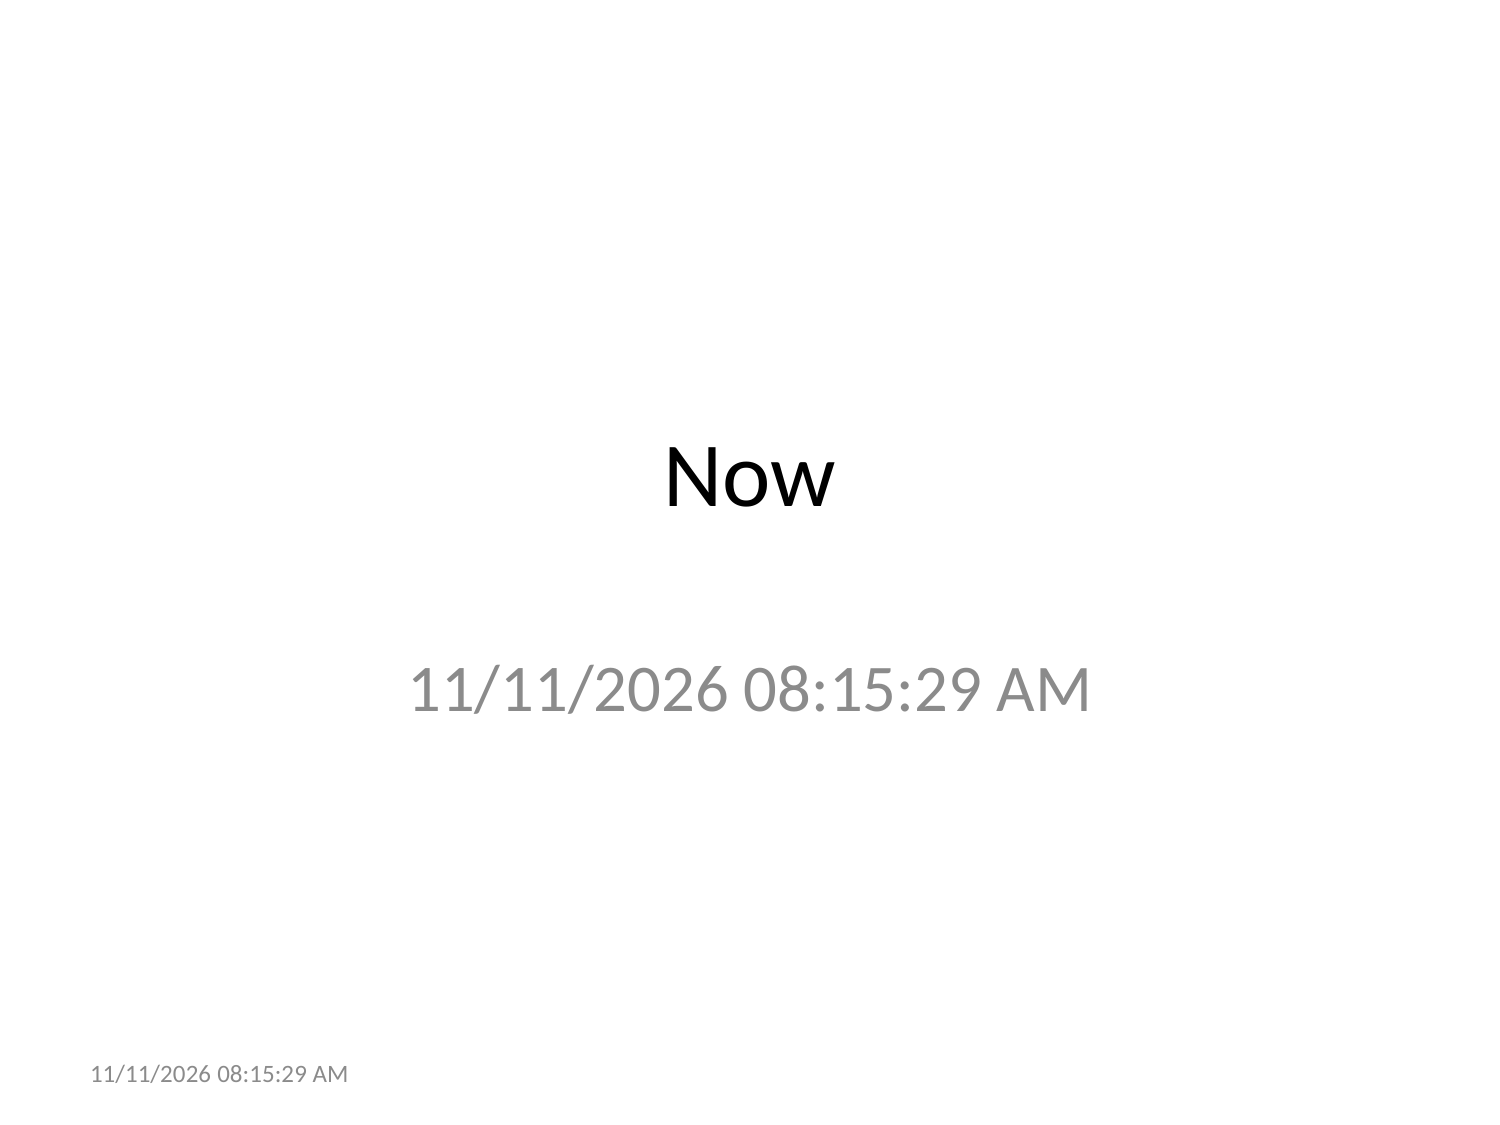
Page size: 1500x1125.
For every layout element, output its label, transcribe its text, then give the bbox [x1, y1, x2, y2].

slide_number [75, 1042, 425, 1103]
subtitle 2011-12-19 10:20:04 AM [225, 637, 1275, 925]
title Now [112, 349, 1388, 591]
